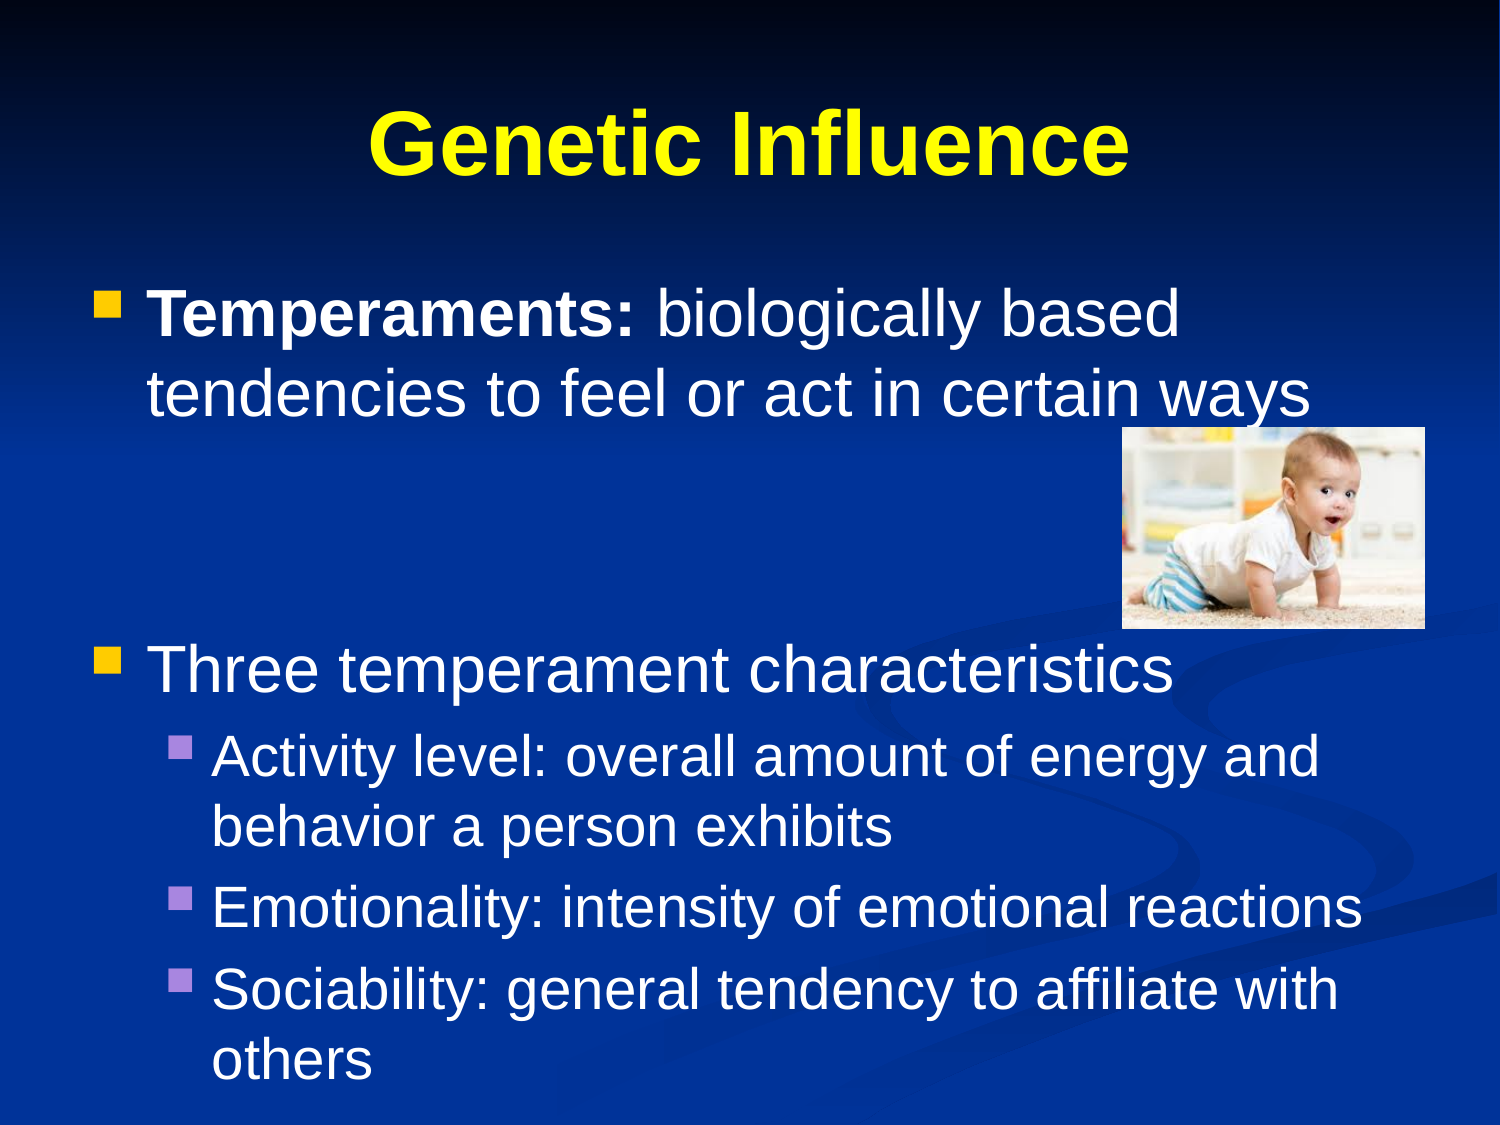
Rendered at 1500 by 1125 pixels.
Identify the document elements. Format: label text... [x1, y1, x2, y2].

list Temperaments: biologically based tendencies to feel or act in certain ways Three temperament characteristics Activity level: overall amount of energy and behavior a person exhibits Emotionality: intensity of emotional reactions Sociability: general tendency to affiliate with others [75, 262, 1425, 1005]
title Genetic Influence [75, 45, 1425, 233]
picture [1122, 426, 1426, 629]
